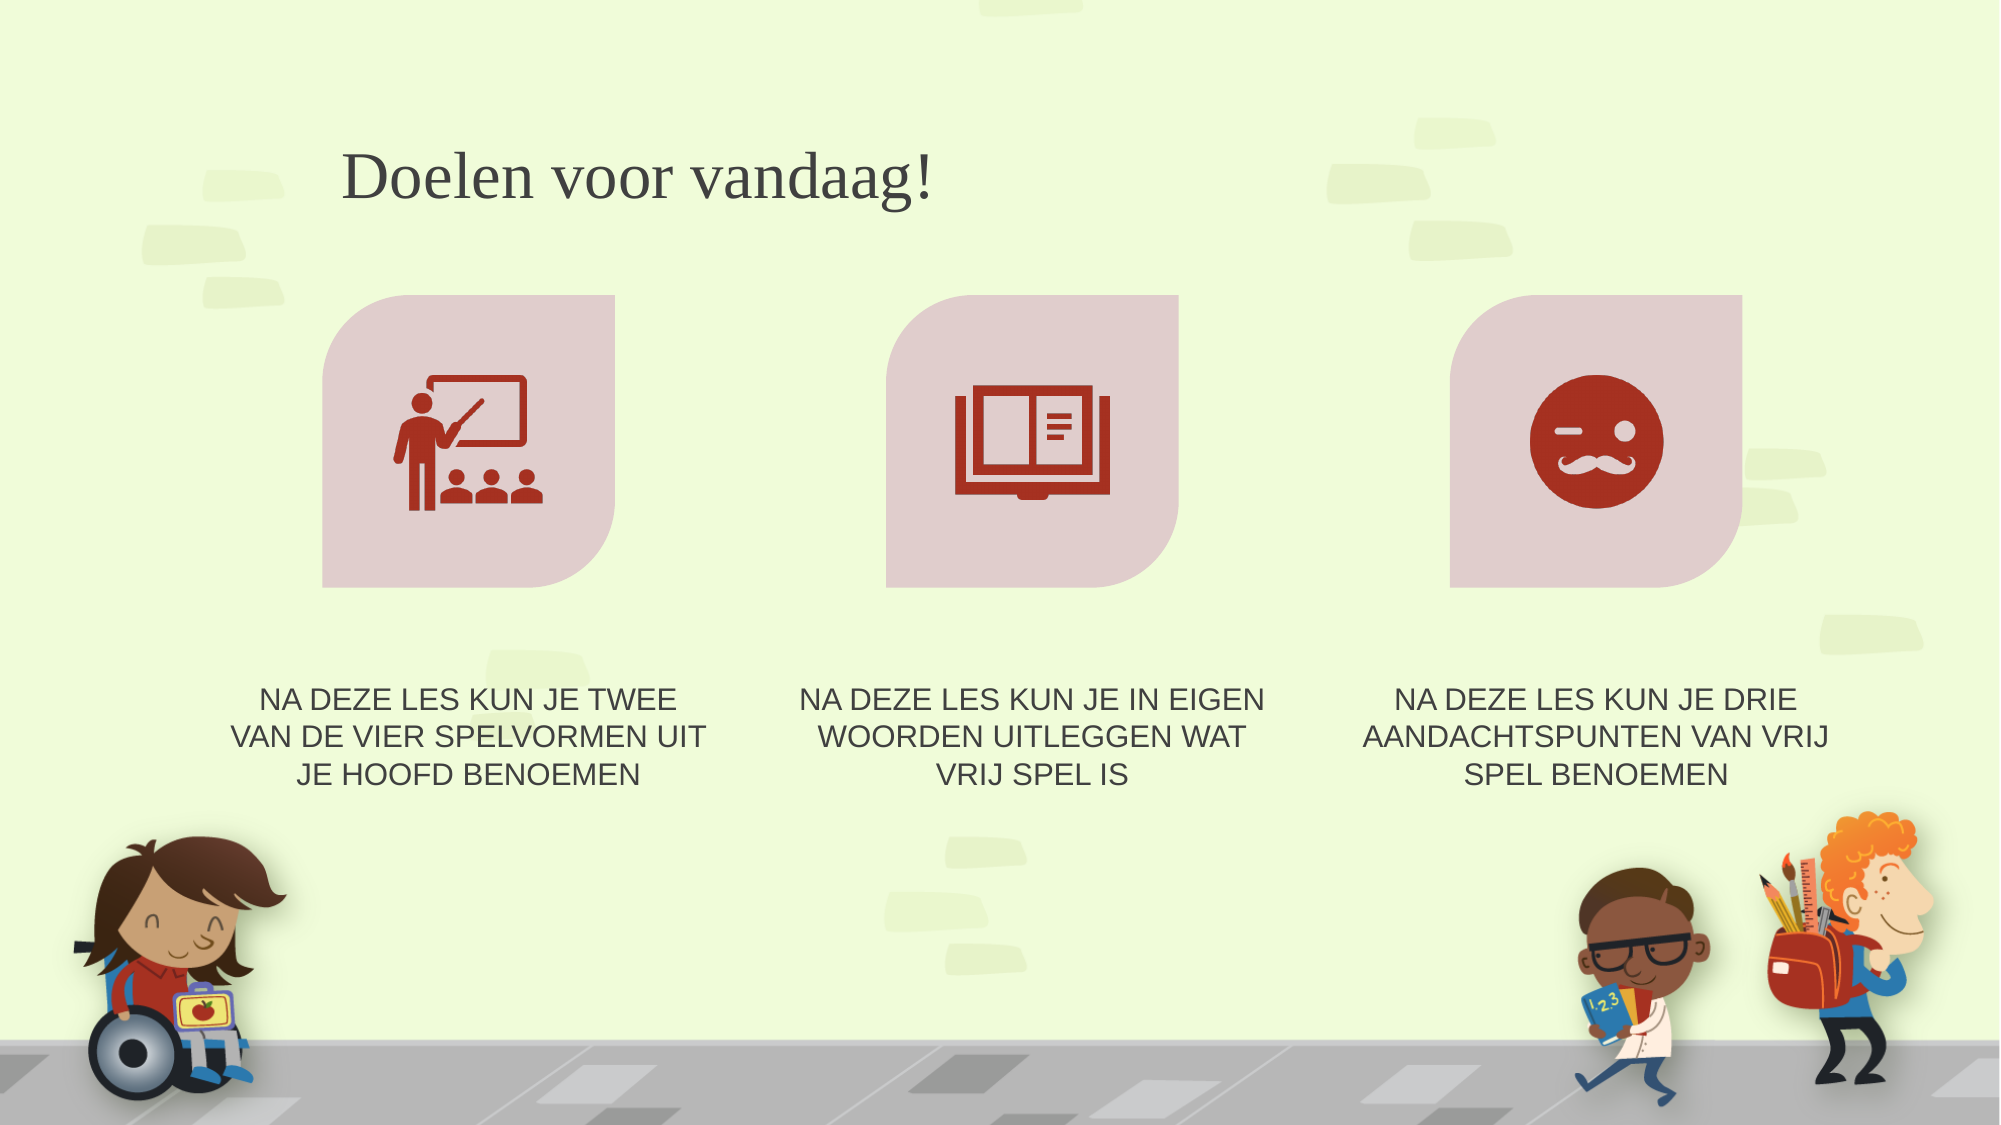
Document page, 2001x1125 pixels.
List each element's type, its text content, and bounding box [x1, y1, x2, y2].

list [220, 231, 1845, 861]
title Doelen voor vandaag! [326, 42, 1940, 221]
picture [0, 0, 2000, 1125]
